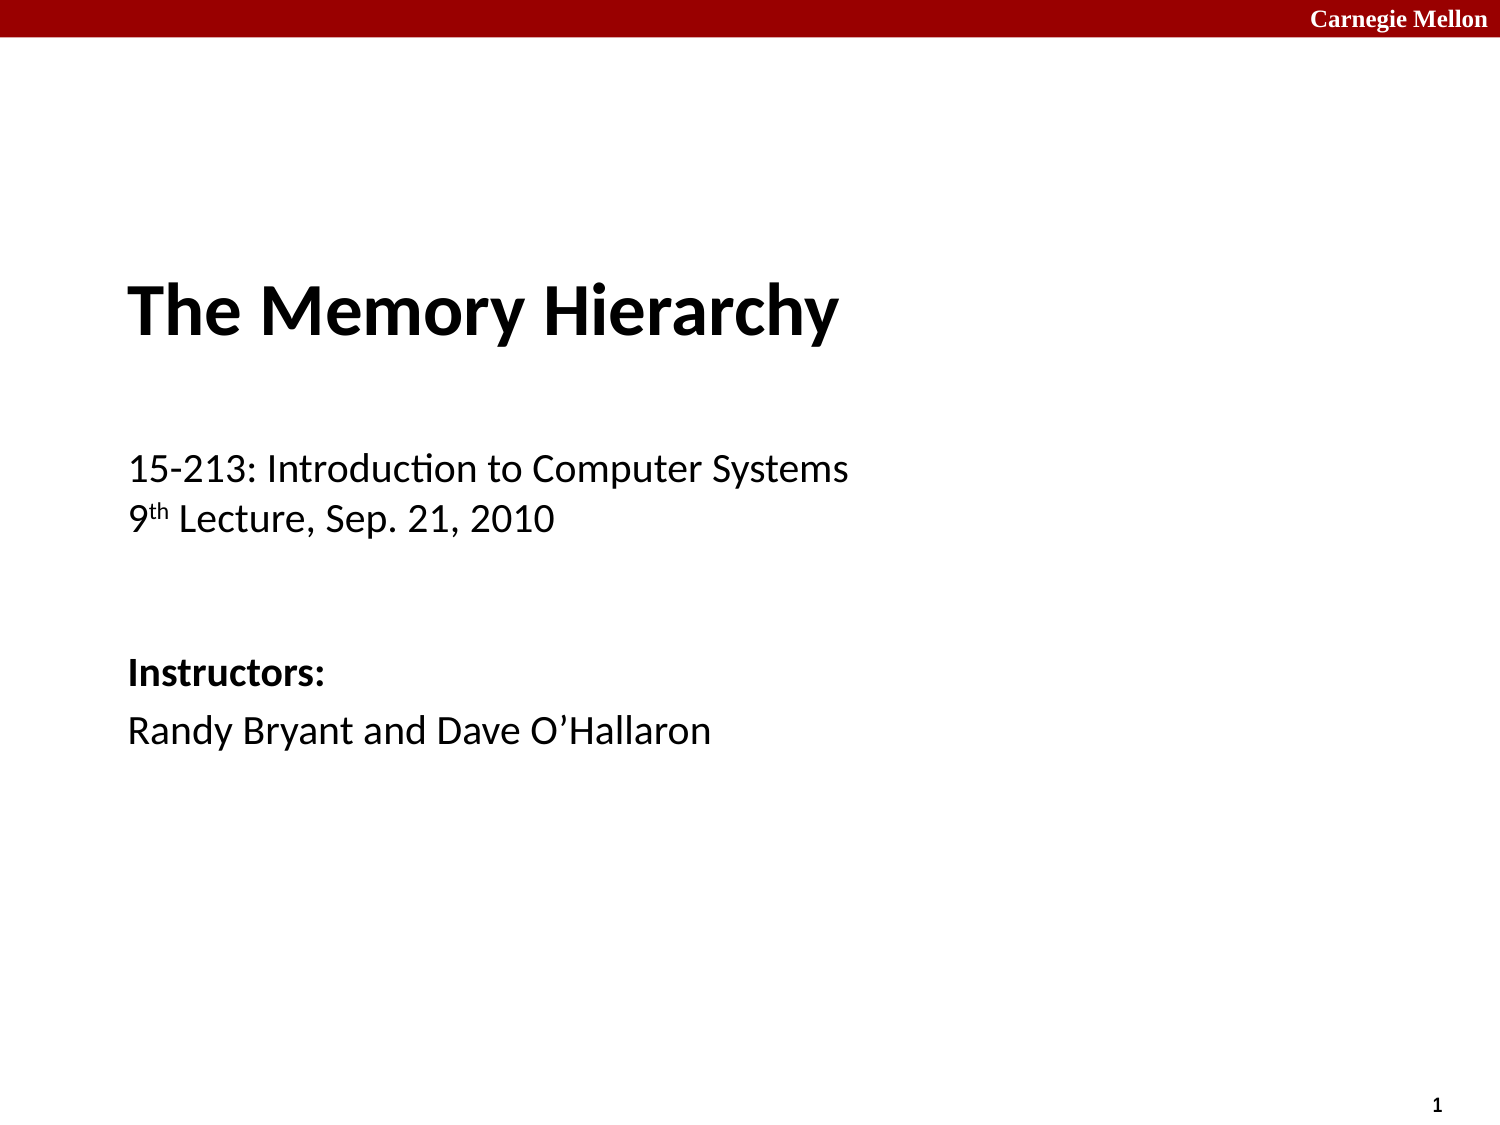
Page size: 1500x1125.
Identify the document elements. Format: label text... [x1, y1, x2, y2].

subtitle Instructors: Randy Bryant and Dave O’Hallaron [112, 637, 1373, 926]
title The Memory Hierarchy 15-213: Introduction to Computer Systems 9th Lecture, Sep. 21, 2010 [112, 279, 1388, 522]
